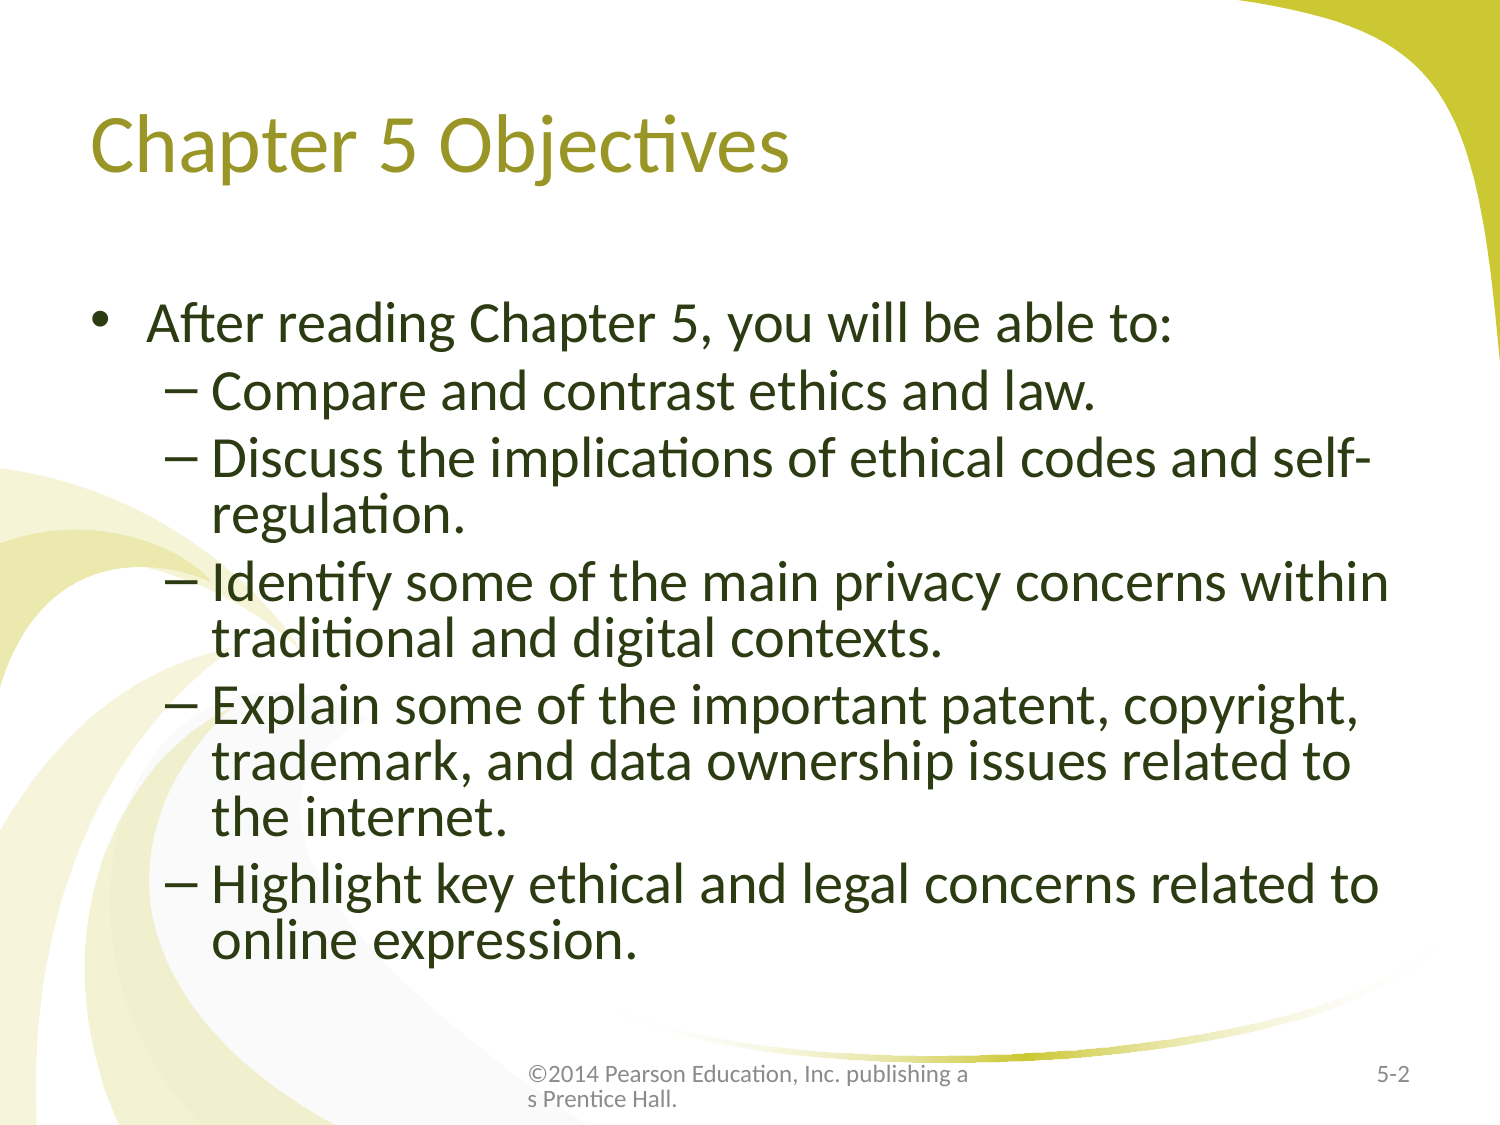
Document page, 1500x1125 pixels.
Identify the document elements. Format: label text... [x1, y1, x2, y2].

footer ©2014 Pearson Education, Inc. publishing as Prentice Hall. [512, 1042, 988, 1103]
title Chapter 5 Objectives [75, 45, 1425, 233]
list After reading Chapter 5, you will be able to: Compare and contrast ethics and law. Discuss the implications of ethical codes and self-regulation. Identify some of the main privacy concerns within traditional and digital contexts. Explain some of the important patent, copyright, trademark, and data ownership issues related to the internet. Highlight key ethical and legal concerns related to online expression. [75, 262, 1425, 1005]
slide_number 5-2 [1074, 1042, 1425, 1103]
